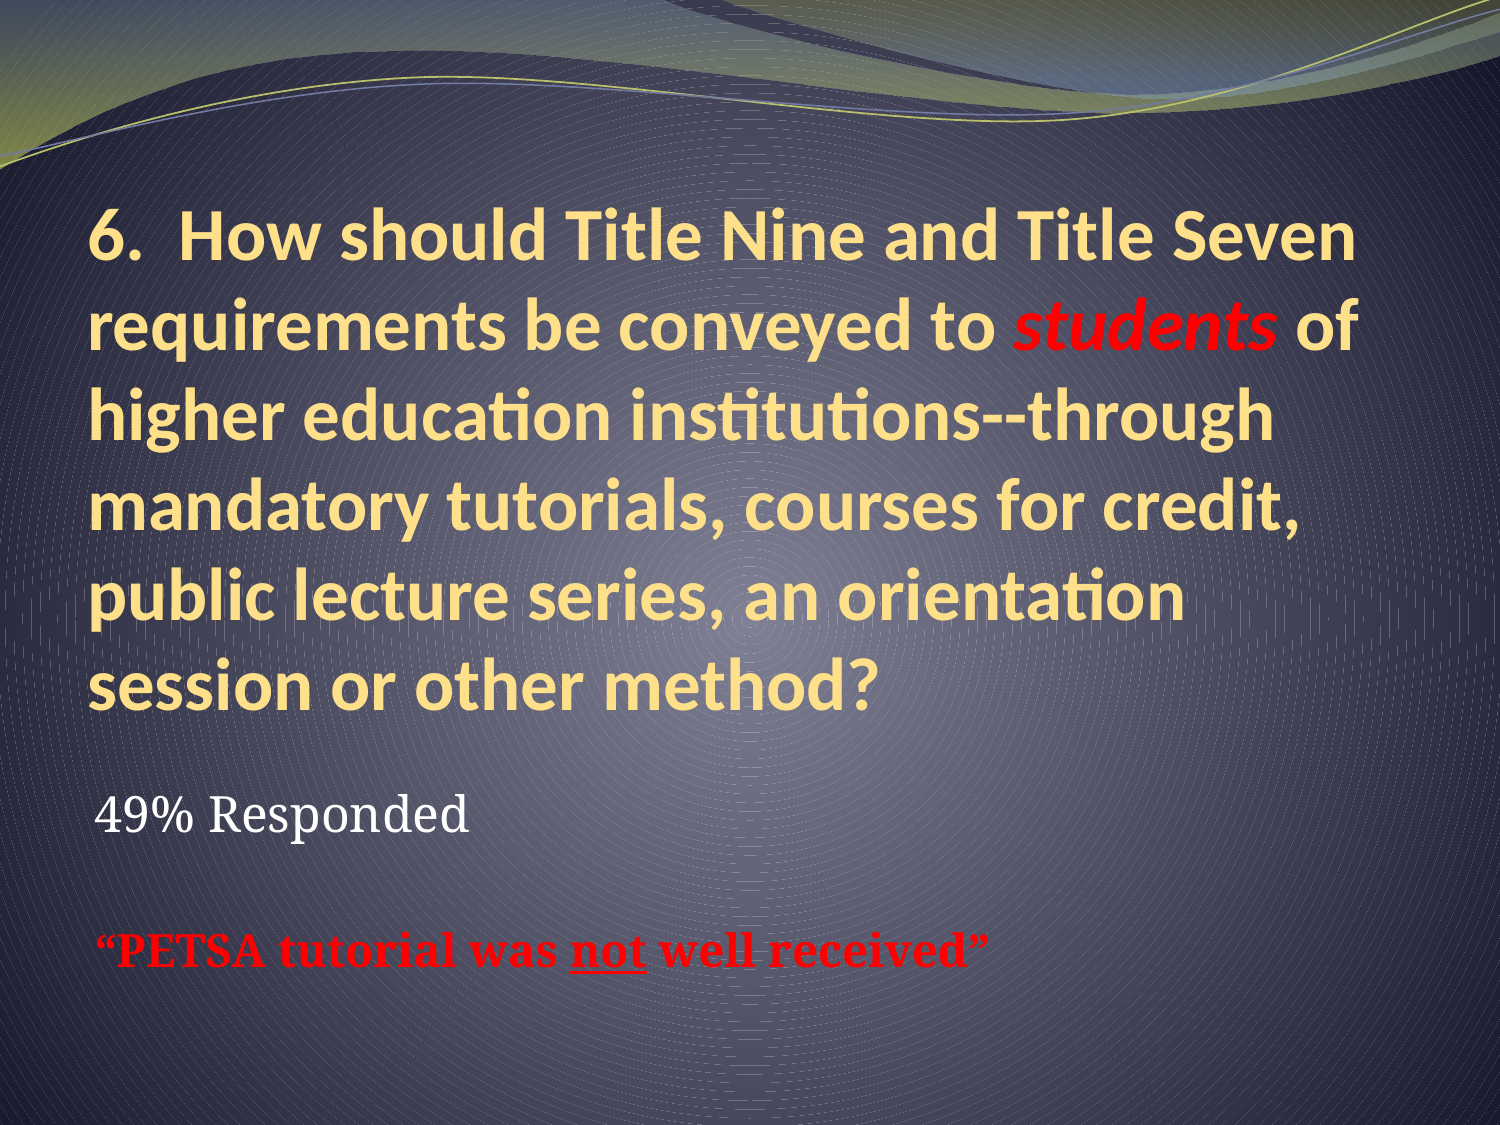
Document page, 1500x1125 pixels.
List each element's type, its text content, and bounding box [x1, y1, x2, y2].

list 49% Responded “PETSA tutorial was not well received” [86, 774, 1362, 1038]
title 6. How should Title Nine and Title Seven requirements be conveyed to students of higher education institutions--through mandatory tutorials, courses for credit, public lecture series, an orientation session or other method? [86, 137, 1362, 725]
